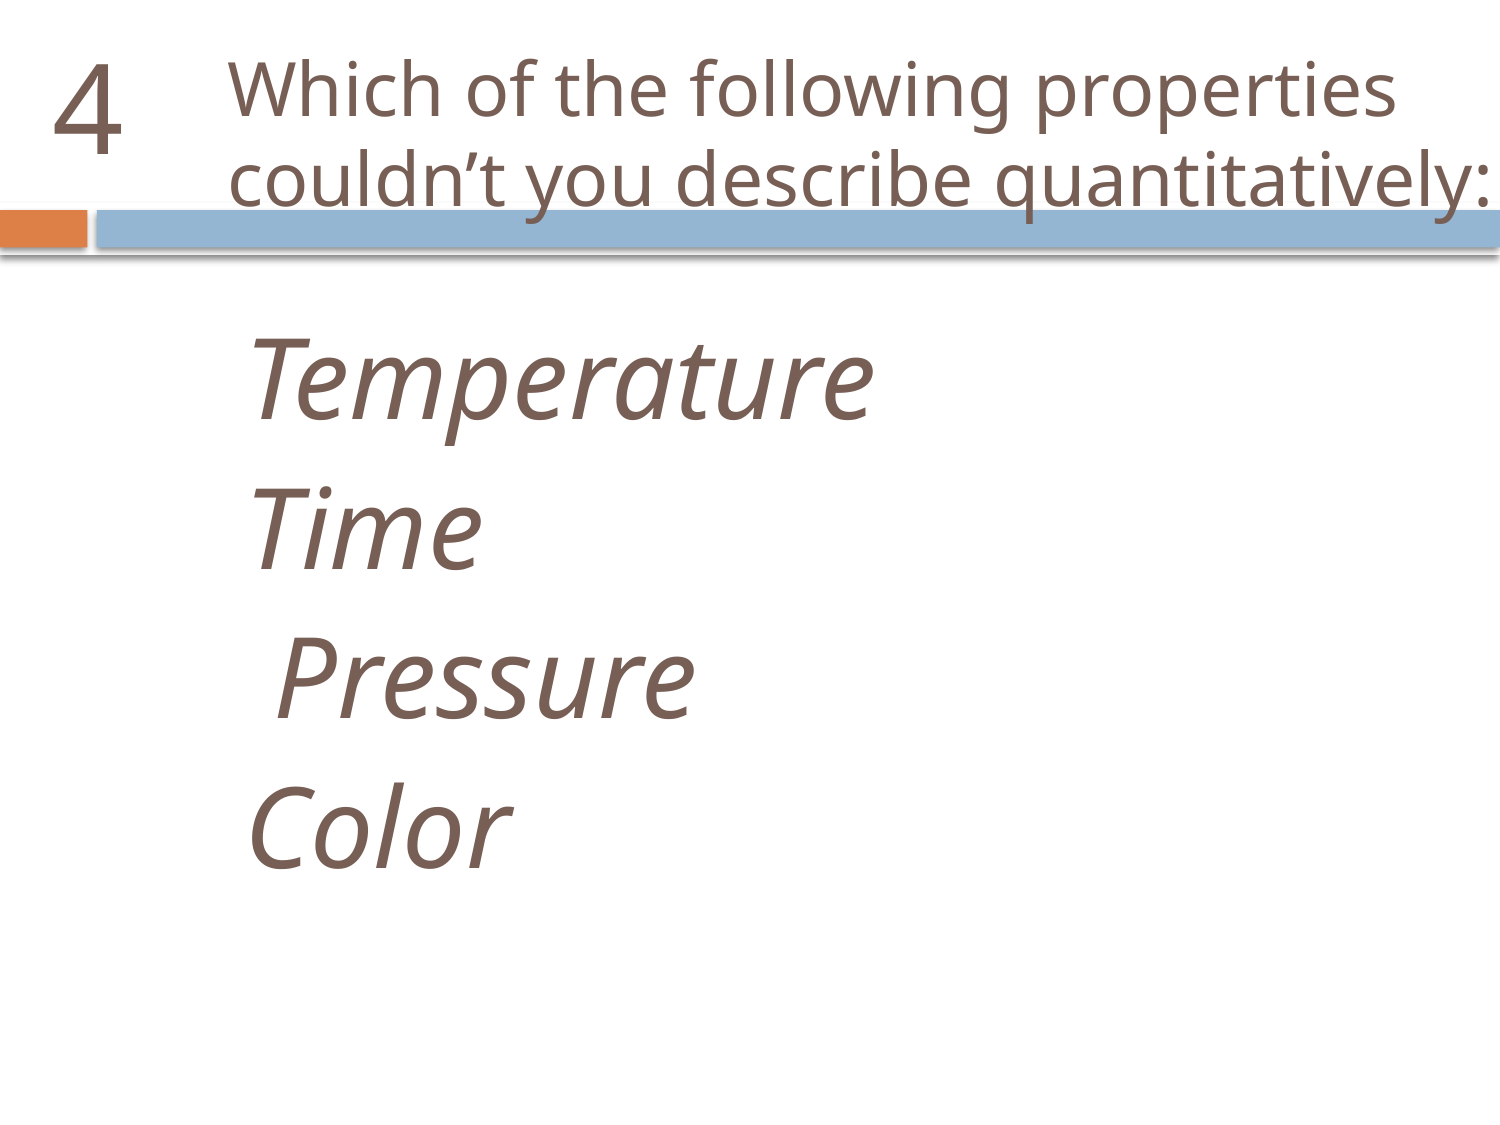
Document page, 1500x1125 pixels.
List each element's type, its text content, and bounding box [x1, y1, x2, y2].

list Temperature Time Pressure Color [229, 299, 1318, 1038]
text_box 4 [37, 22, 225, 187]
title Which of the following properties couldn’t you describe quantitatively: [212, 50, 1500, 213]
